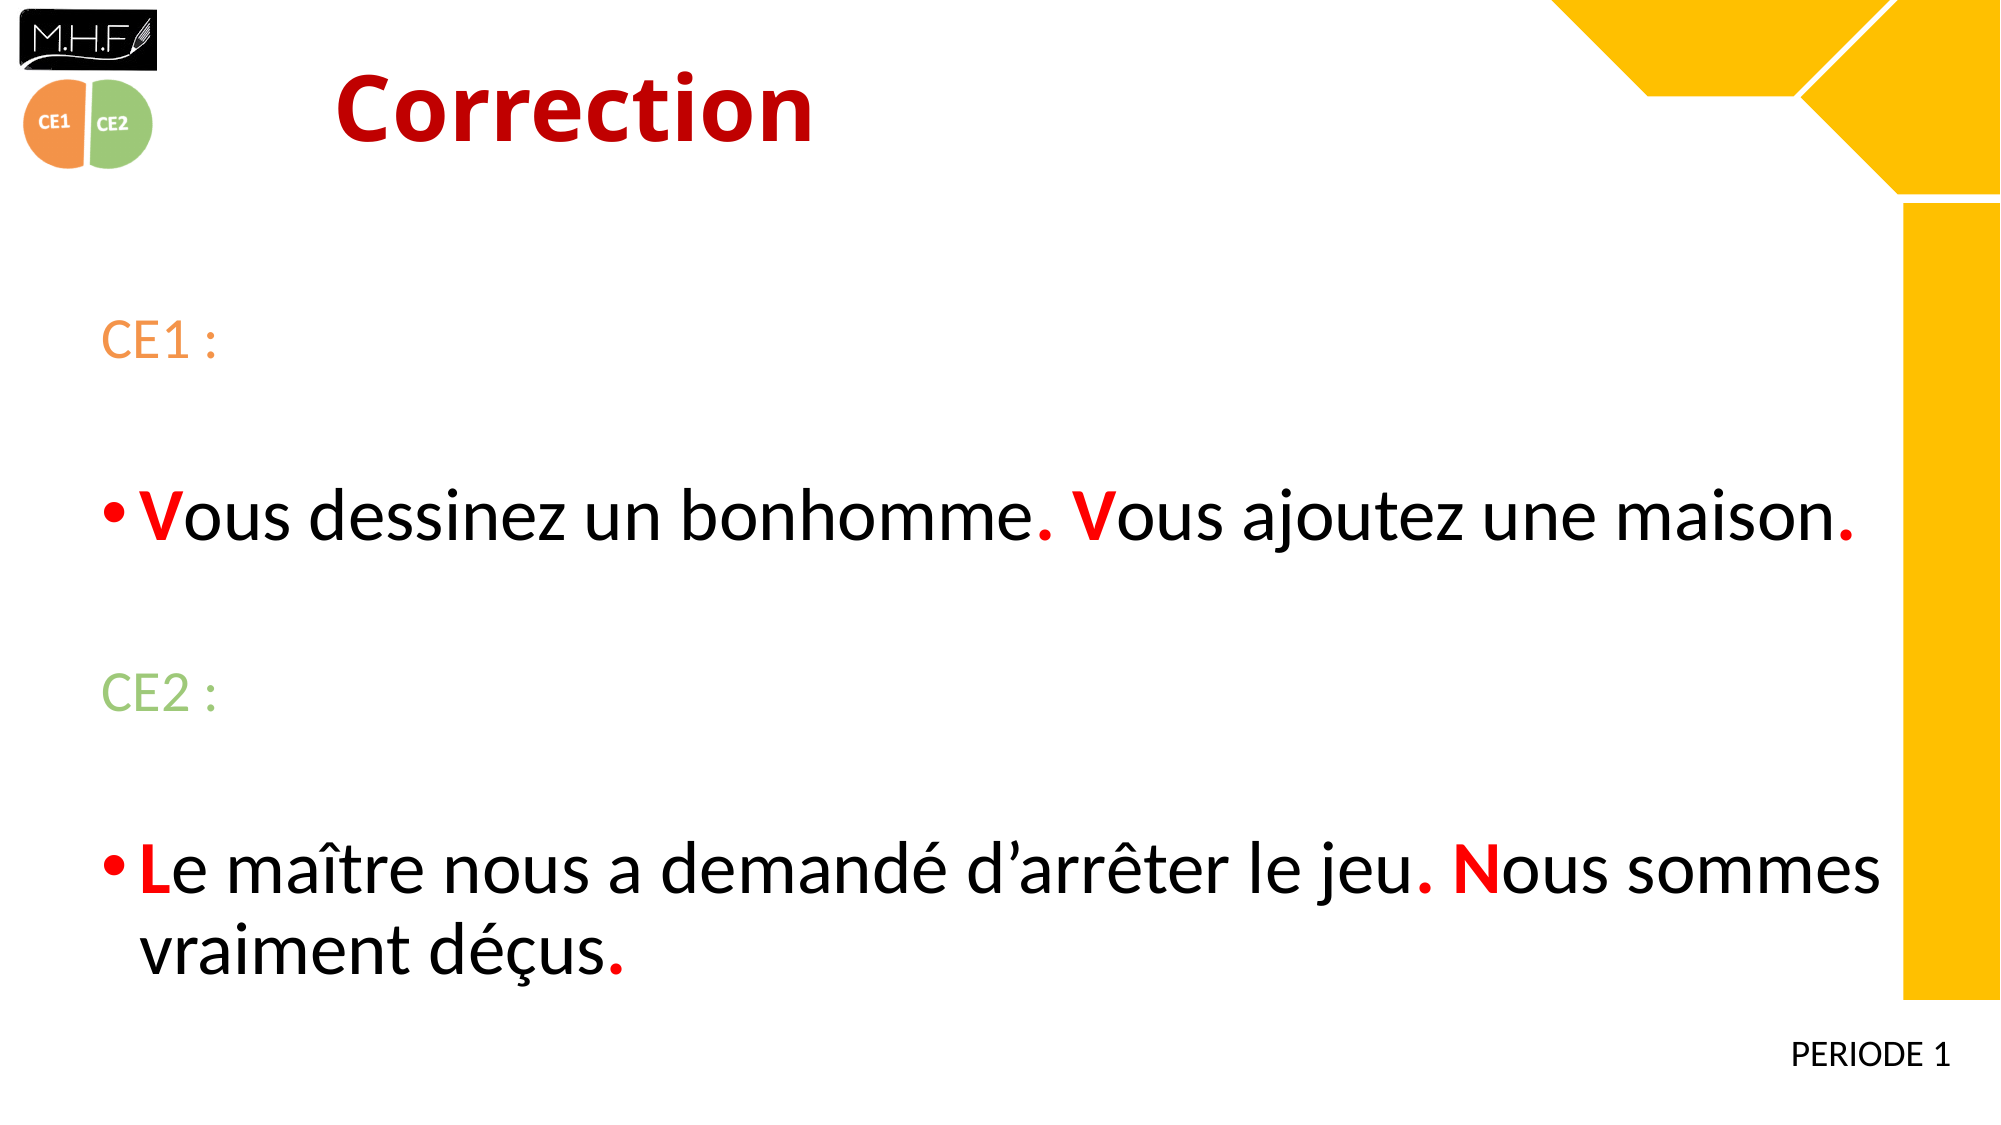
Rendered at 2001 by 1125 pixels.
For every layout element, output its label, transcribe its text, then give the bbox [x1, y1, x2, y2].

text_box PERIODE 1 [1362, 1021, 1967, 1125]
picture [1, 7, 177, 207]
title Correction [318, 3, 1865, 221]
list CE1 : Vous dessinez un bonhomme. Vous ajoutez une maison. CE2 : Le maître nous a demandé d’arrêter le jeu. Nous sommes vraiment déçus. [86, 300, 1904, 1015]
text_box [1902, 202, 2000, 1001]
text_box [1799, 0, 2000, 196]
text_box [1549, 0, 1892, 98]
